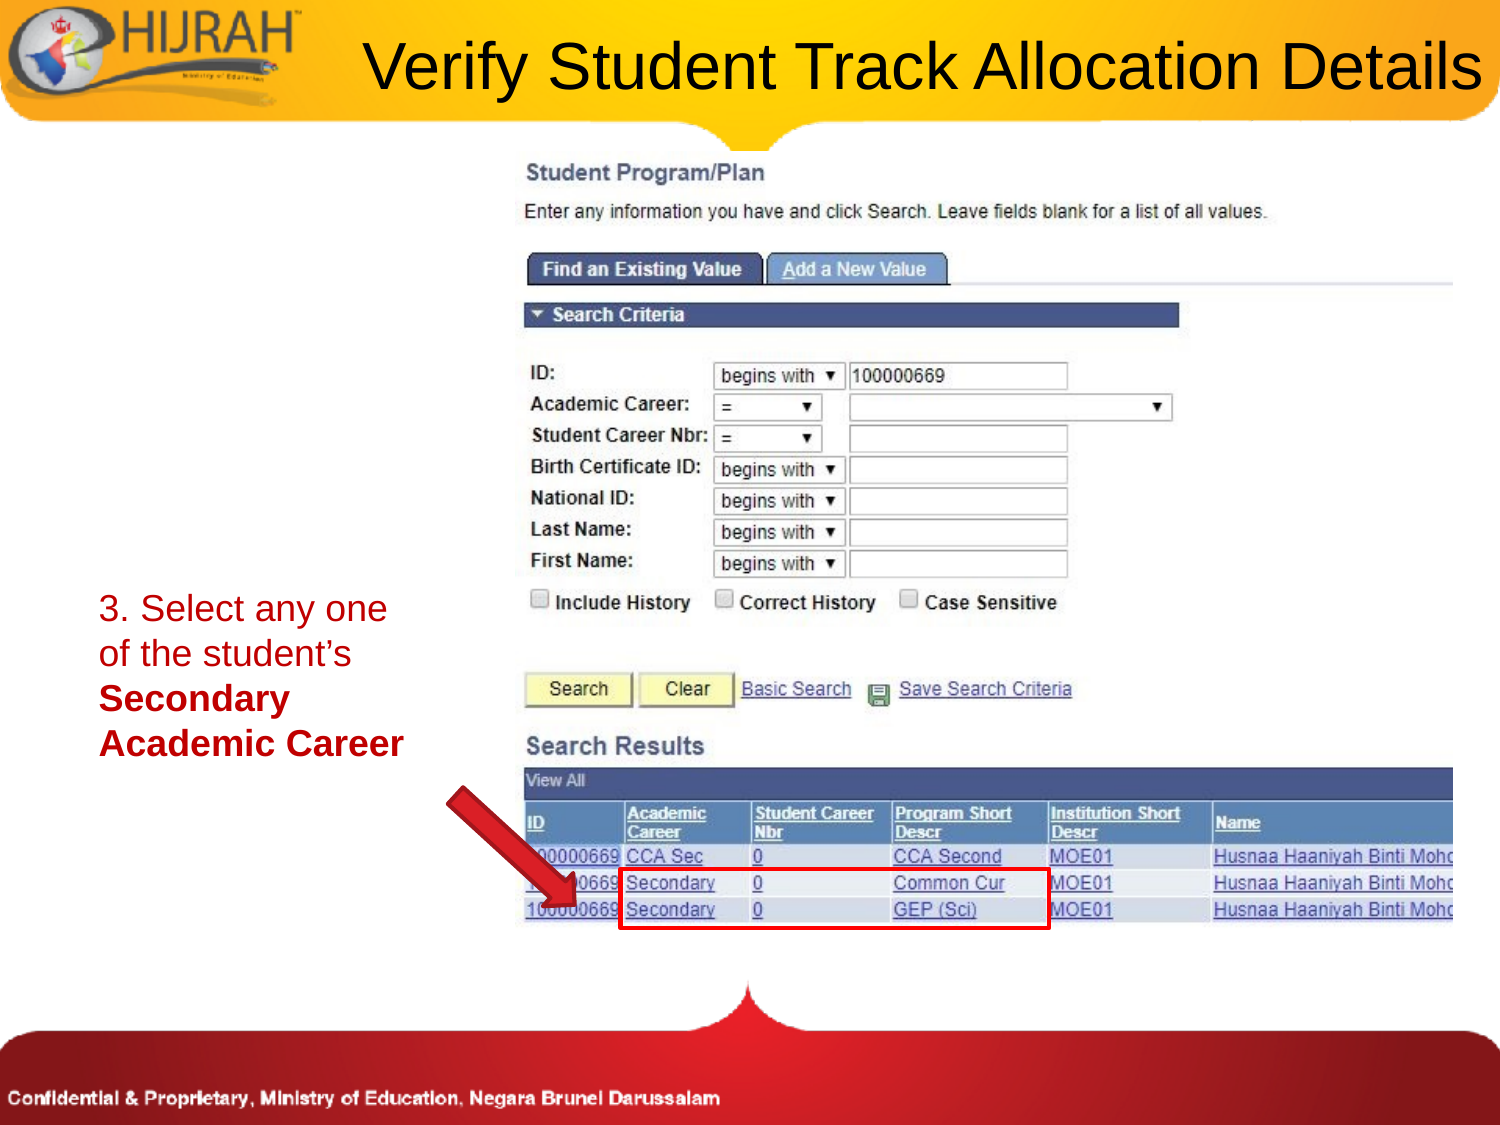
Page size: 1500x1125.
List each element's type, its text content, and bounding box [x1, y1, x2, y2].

text_box 3. Select any one of the student’s Secondary Academic Career [83, 576, 443, 789]
picture [0, 0, 1500, 1125]
title Verify Student Track Allocation Details [324, 0, 1500, 126]
text_box [445, 785, 509, 863]
